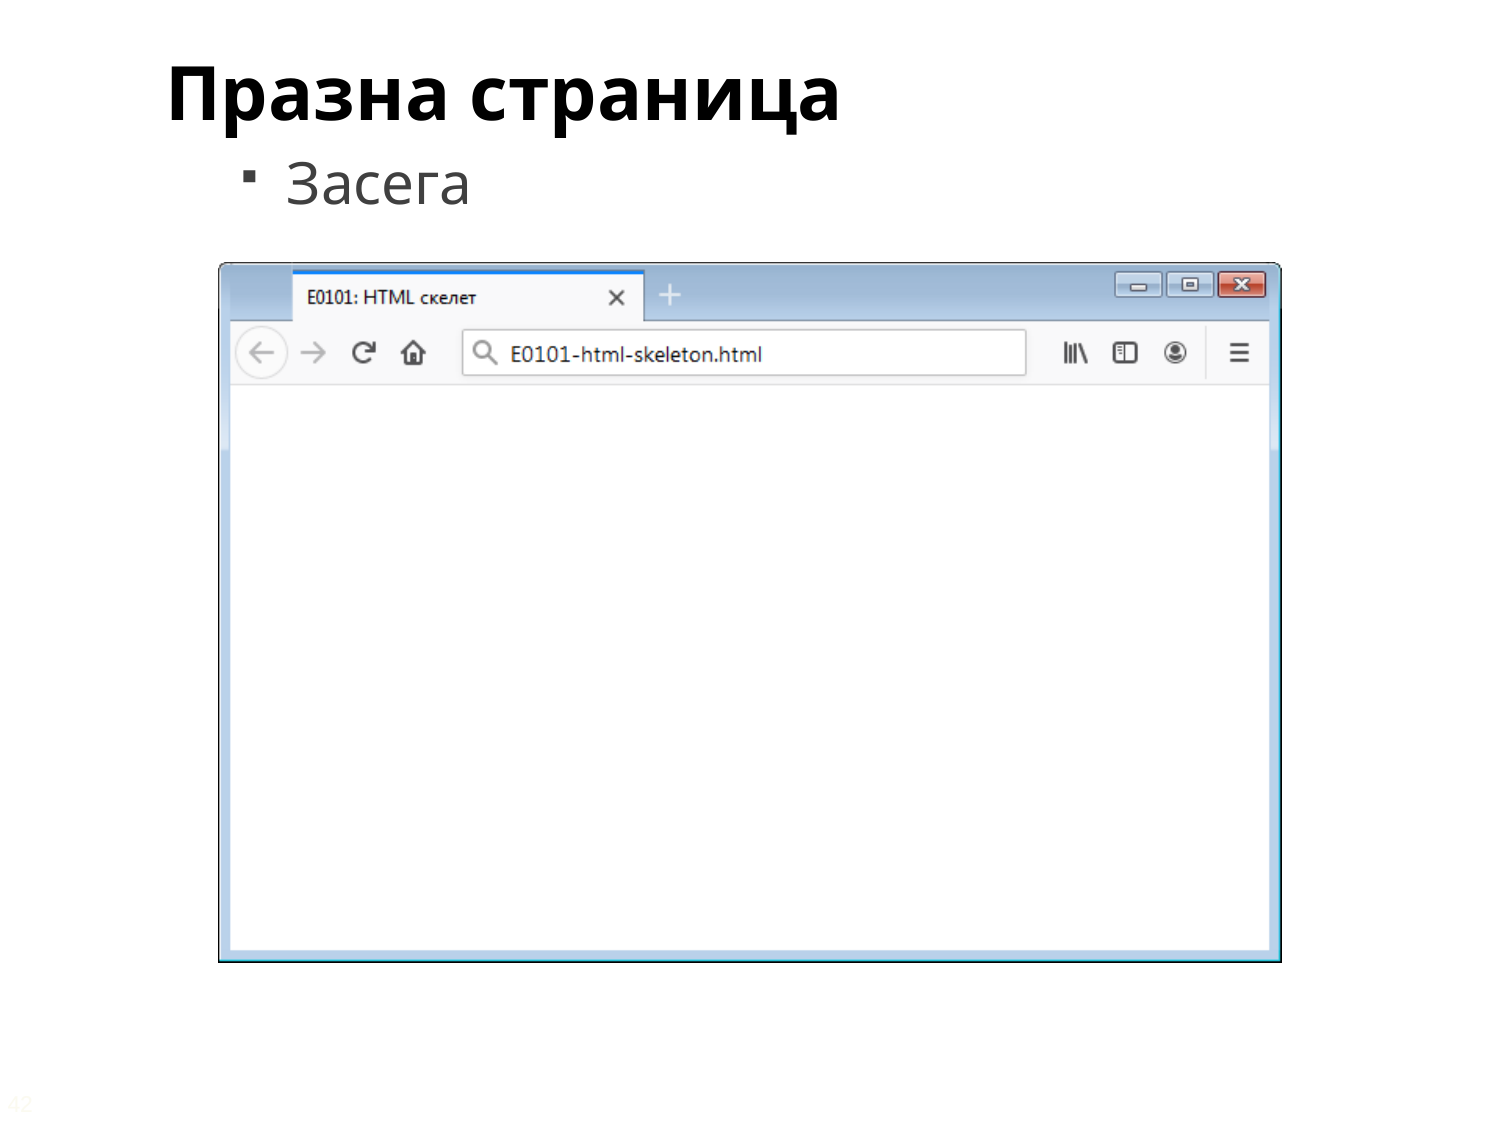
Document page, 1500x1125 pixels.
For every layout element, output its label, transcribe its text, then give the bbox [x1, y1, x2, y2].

picture [218, 262, 1282, 963]
list Празна страница Засега [150, 37, 1488, 1113]
